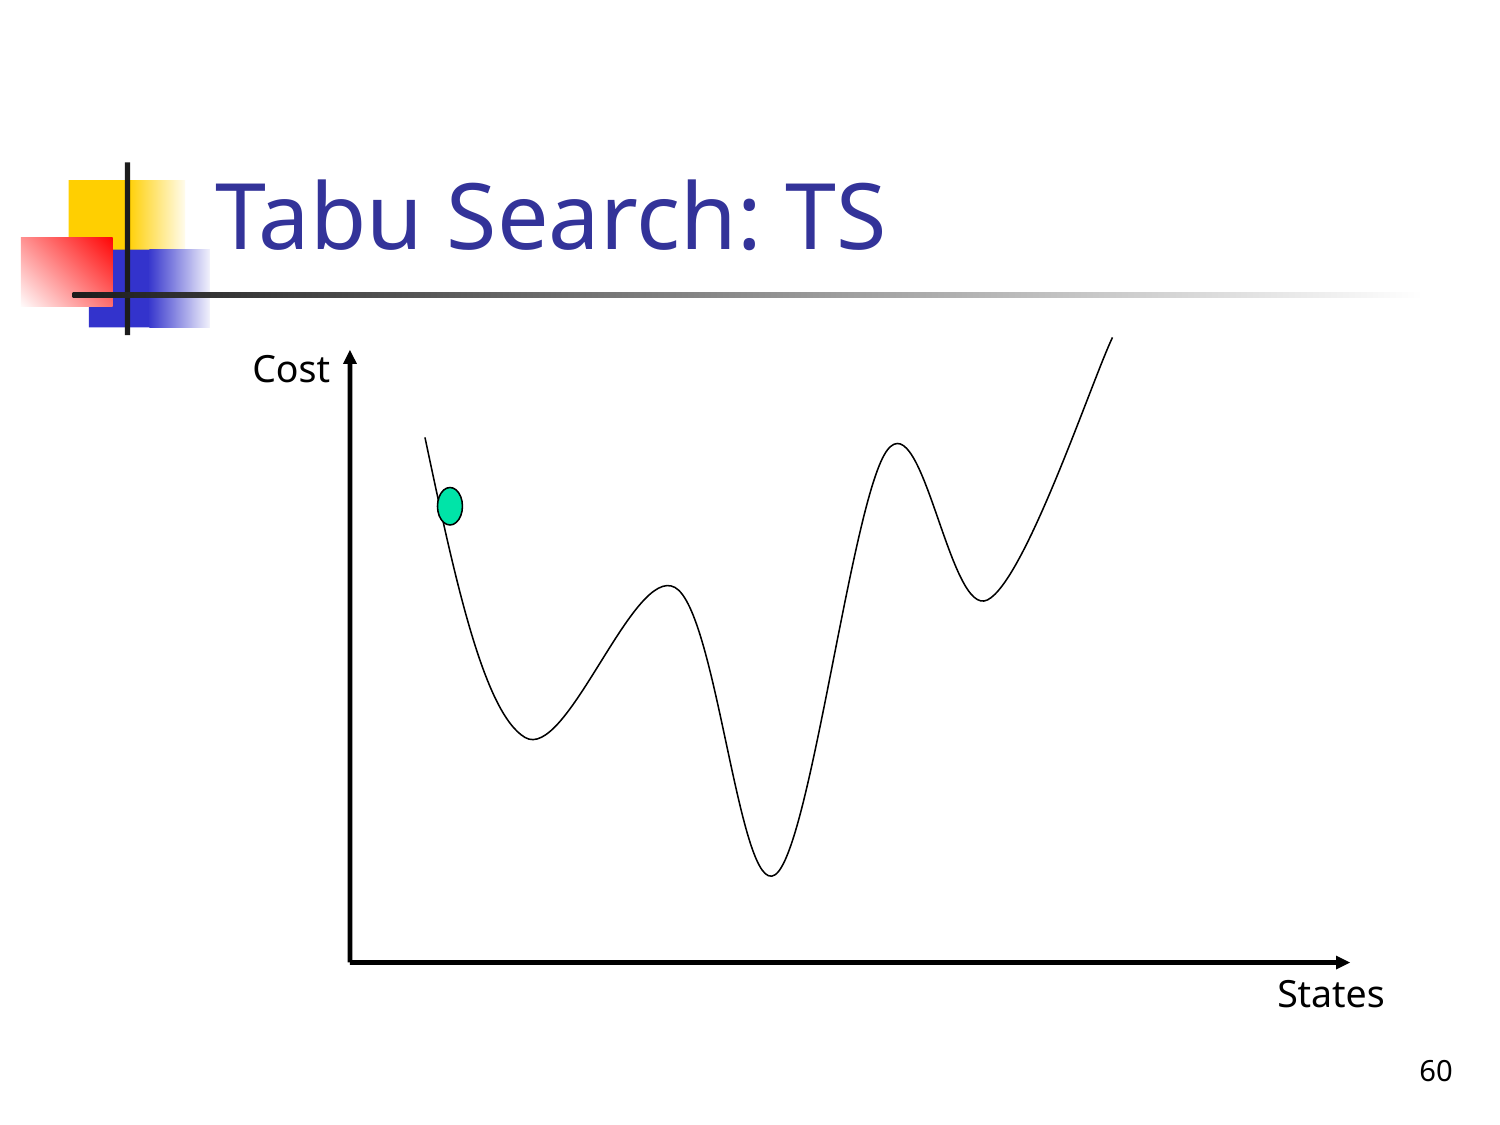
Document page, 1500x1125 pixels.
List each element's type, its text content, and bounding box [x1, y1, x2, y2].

text_box [424, 337, 1113, 877]
text_box [437, 487, 463, 526]
slide_number 60 [1154, 1023, 1468, 1100]
text_box [1337, 956, 1349, 962]
text_box States [1262, 962, 1438, 1023]
title Tabu Search: TS [199, 140, 1479, 276]
text_box Cost [237, 337, 400, 398]
